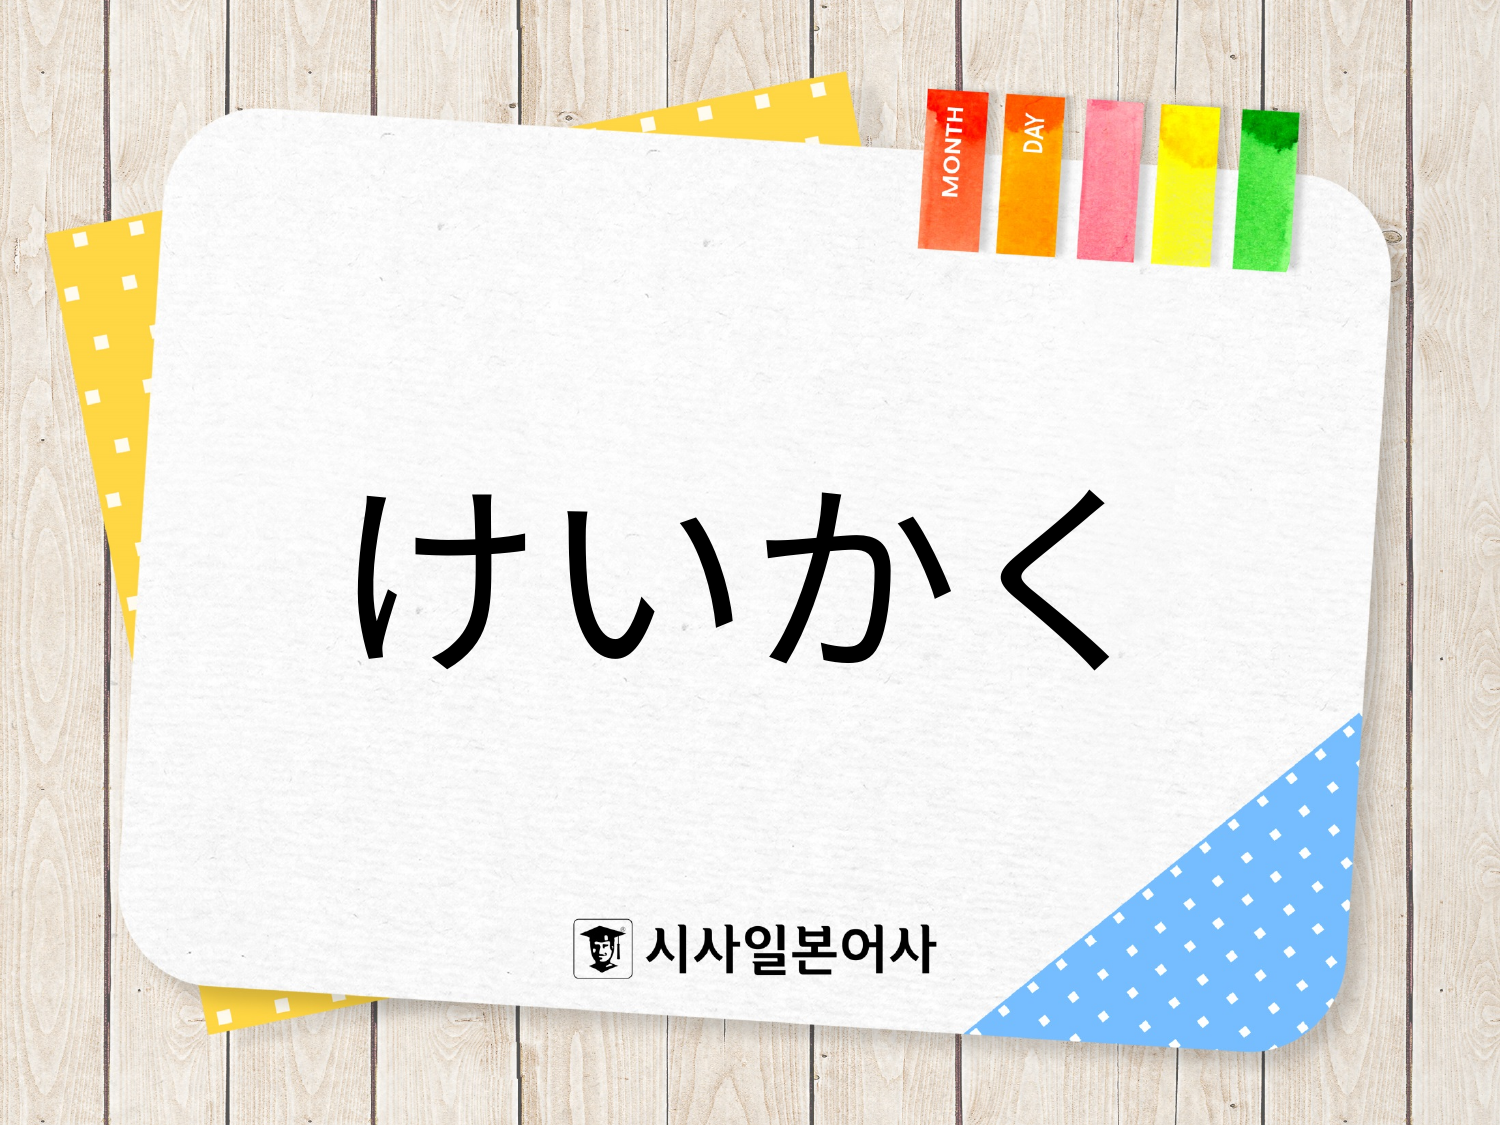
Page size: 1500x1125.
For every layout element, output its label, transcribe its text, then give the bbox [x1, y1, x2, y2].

title けいかく [75, 338, 1425, 811]
picture [0, 0, 1500, 1125]
